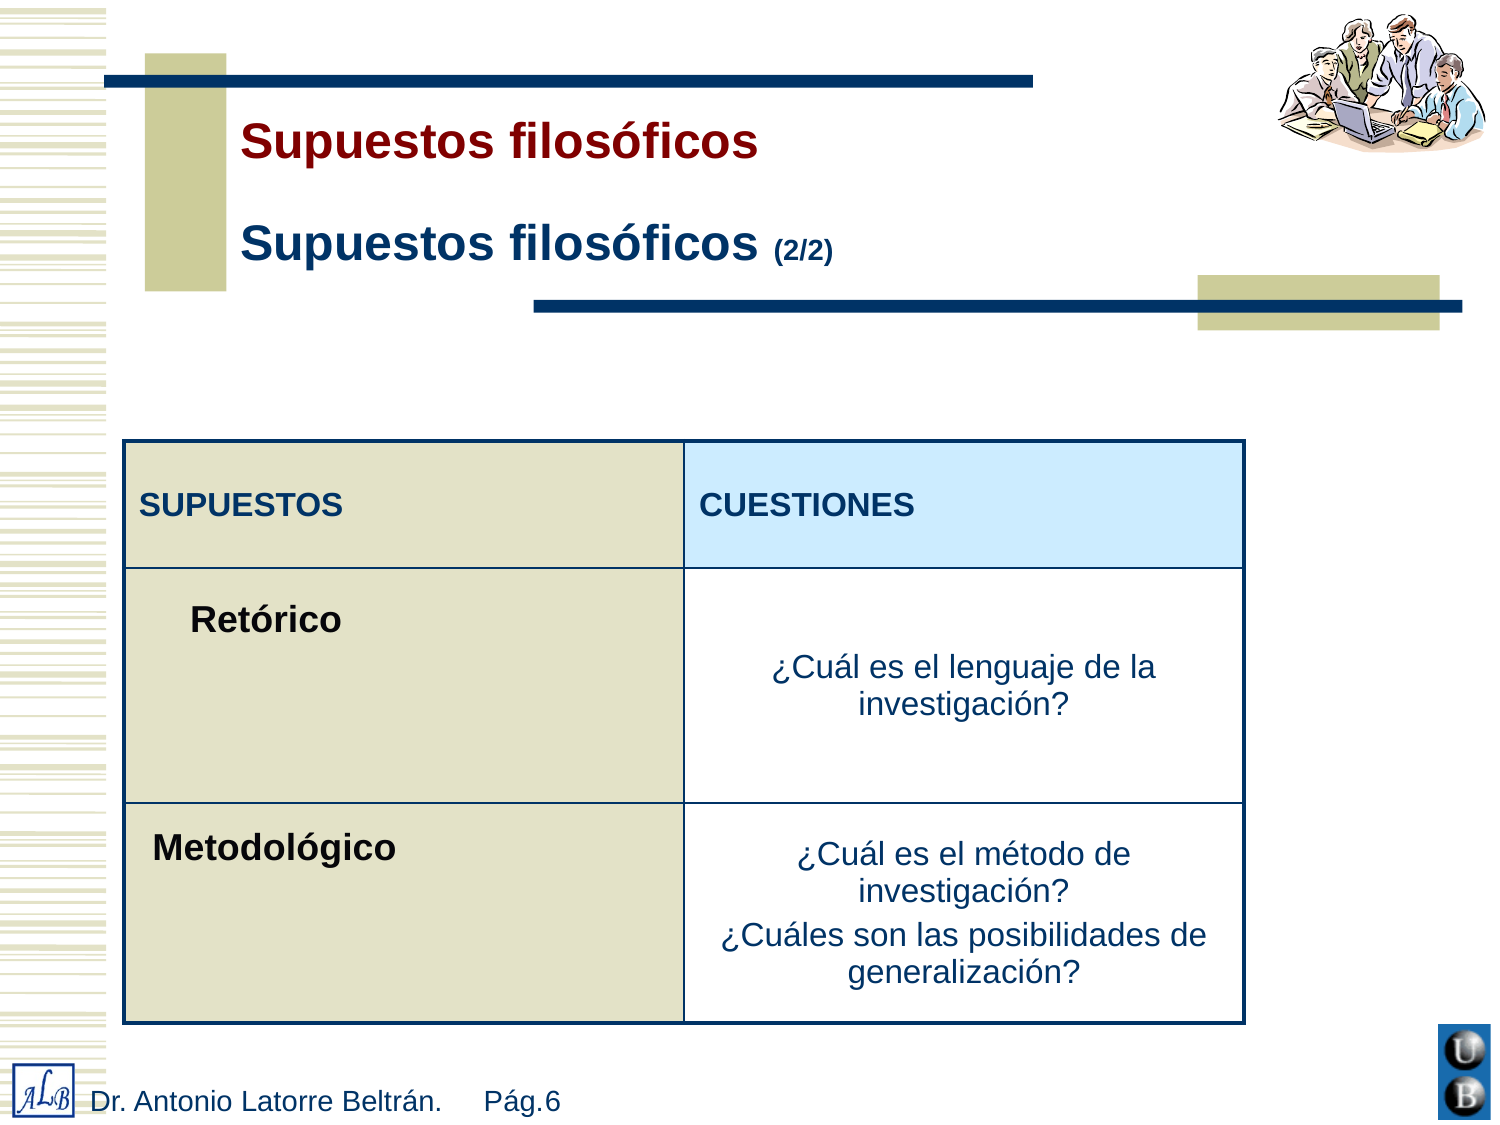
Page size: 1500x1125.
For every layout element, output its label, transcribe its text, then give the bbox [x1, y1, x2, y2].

picture [1438, 1024, 1491, 1120]
table_header CUESTIONES [685, 443, 1242, 567]
text_box Retórico [174, 587, 358, 648]
table_cell ¿Cuál es el lenguaje de la investigación? [685, 569, 1242, 802]
table_cell ¿Cuál es el método de investigación? ¿Cuáles son las posibilidades de generalización? [685, 804, 1242, 1021]
title Supuestos filosóficos Supuestos filosóficos (2/2) [224, 99, 1436, 288]
text_box Metodológico [137, 814, 413, 876]
table_cell [126, 804, 683, 1021]
table_cell [126, 569, 683, 802]
table_header SUPUESTOS [126, 443, 683, 567]
picture [12, 1063, 75, 1118]
picture [1274, 12, 1488, 155]
